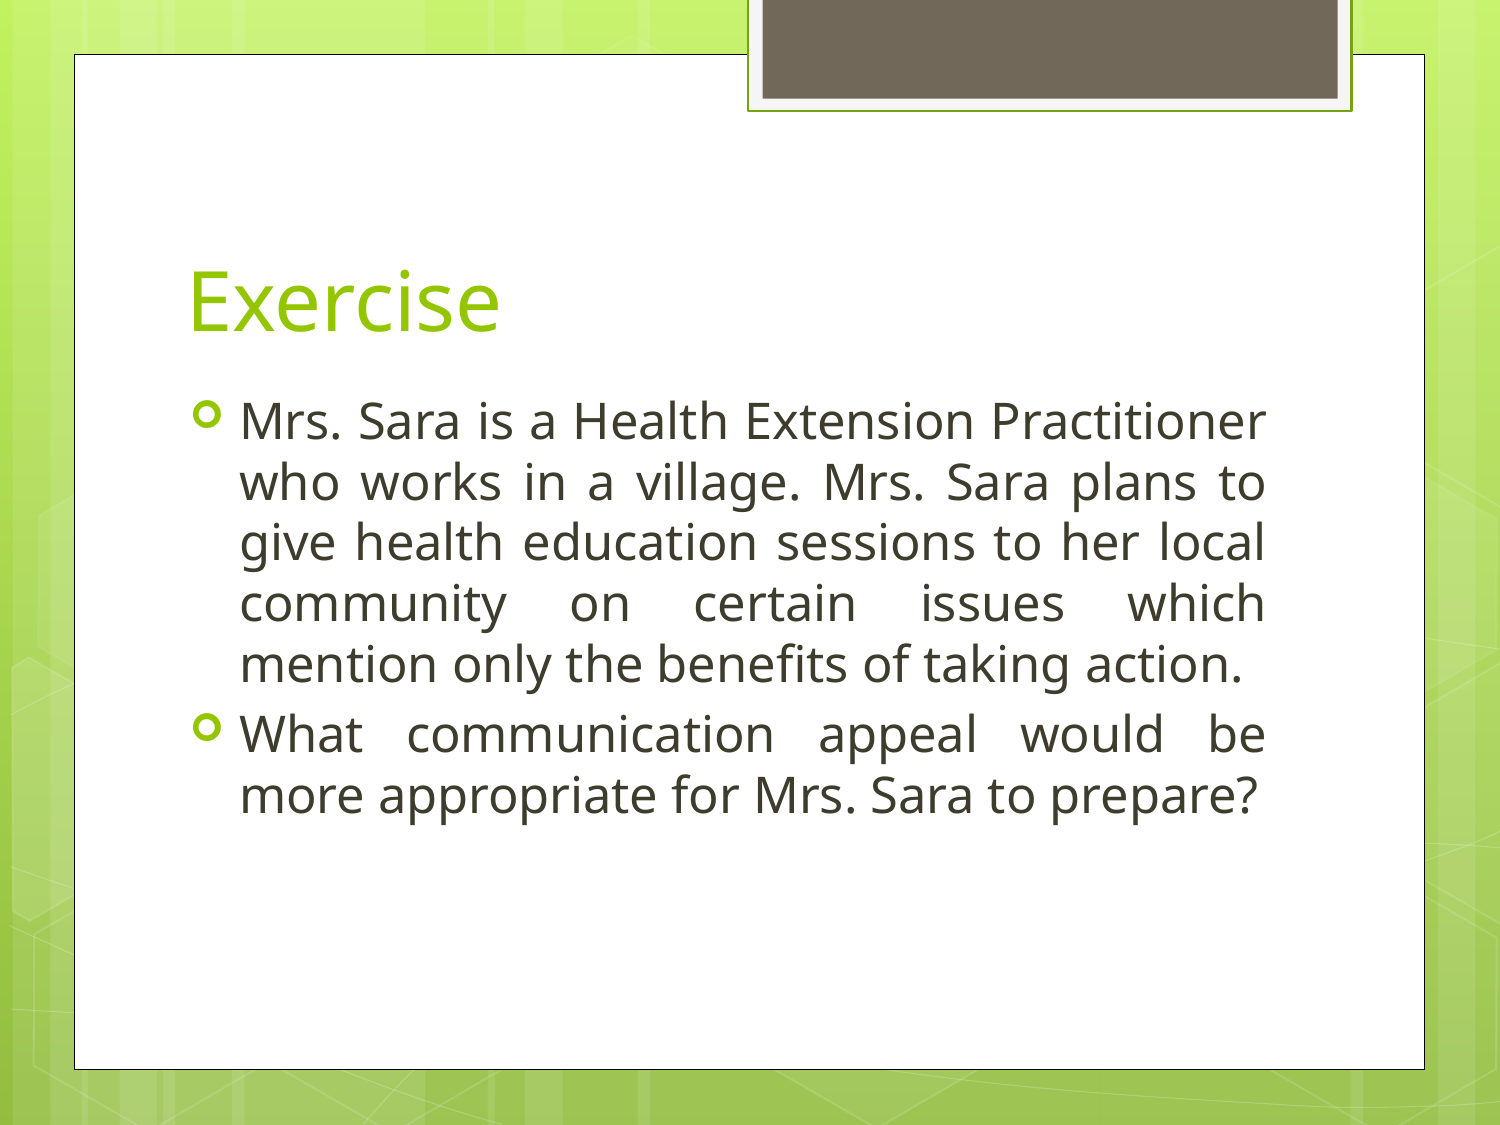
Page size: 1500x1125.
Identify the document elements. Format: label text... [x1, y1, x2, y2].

list Mrs. Sara is a Health Extension Practitioner who works in a village. Mrs. Sara plans to give health education sessions to her local community on certain issues which mention only the benefits of taking action. What communication appeal would be more appropriate for Mrs. Sara to prepare? [171, 381, 1283, 957]
title Exercise [171, 168, 1324, 357]
